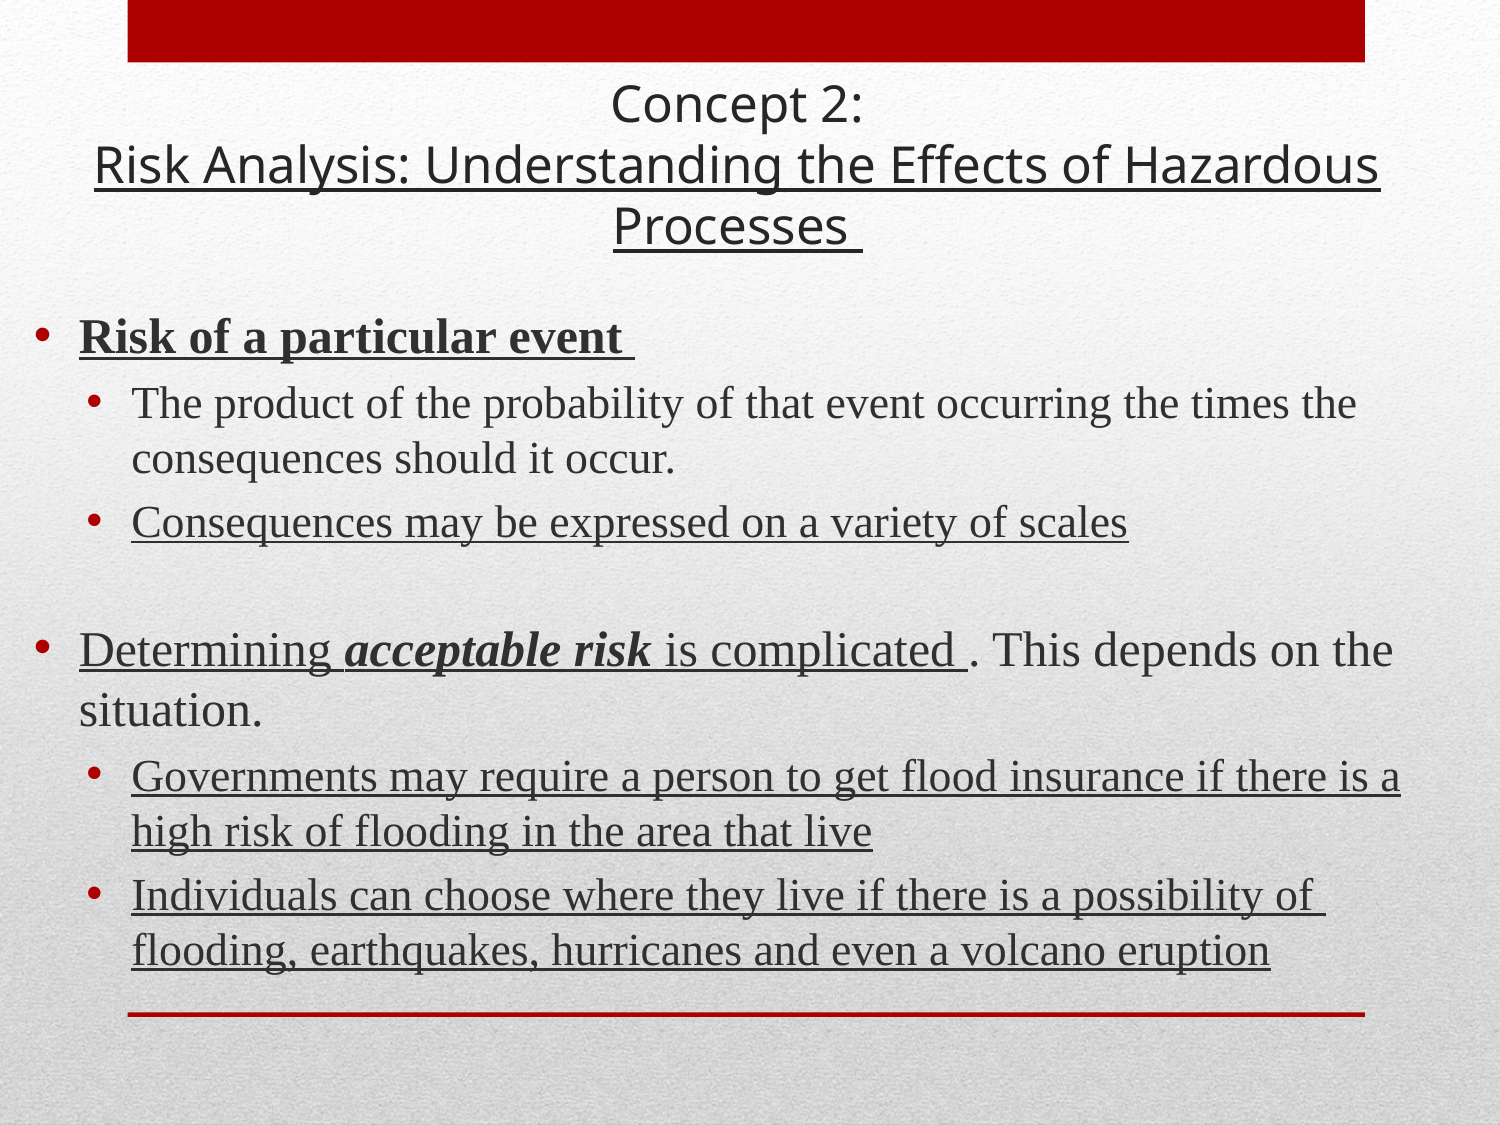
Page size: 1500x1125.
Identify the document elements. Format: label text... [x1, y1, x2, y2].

text_box Concept 2: Risk Analysis: Understanding the Effects of Hazardous Processes [50, 62, 1425, 263]
list Risk of a particular event The product of the probability of that event occurring the times the consequences should it occur. Consequences may be expressed on a variety of scales Determining acceptable risk is complicated . This depends on the situation. Governments may require a person to get flood insurance if there is a high risk of flooding in the area that live Individuals can choose where they live if there is a possibility of flooding, earthquakes, hurricanes and even a volcano eruption [18, 249, 1457, 1029]
